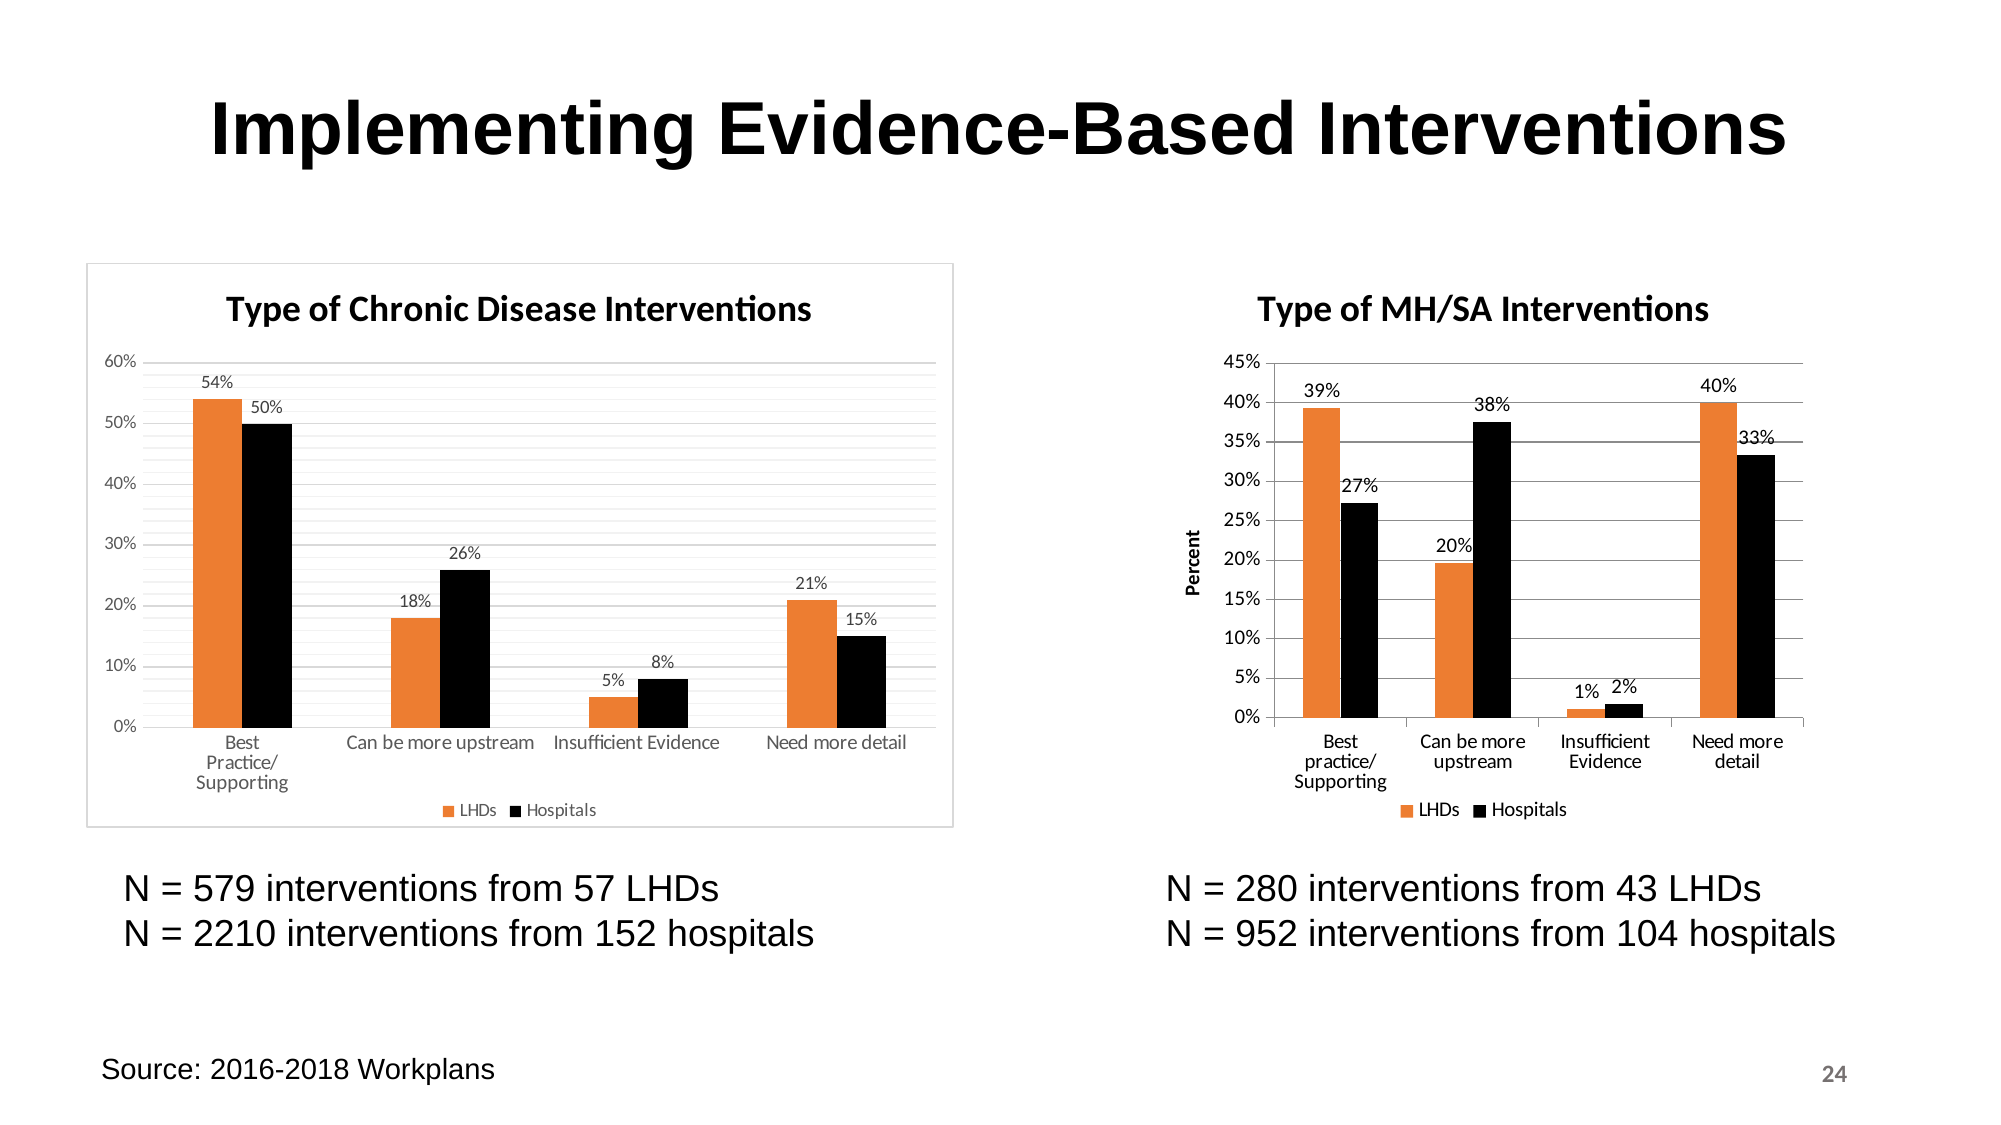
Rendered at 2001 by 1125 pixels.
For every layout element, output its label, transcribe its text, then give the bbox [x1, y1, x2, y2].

text_box N = 280 interventions from 43 LHDs N = 952 interventions from 104 hospitals [1150, 856, 1863, 992]
chart [1150, 262, 1817, 828]
slide_number 24 [1412, 1042, 1863, 1103]
text_box N = 579 interventions from 57 LHDs N = 2210 interventions from 152 hospitals [108, 856, 954, 962]
text_box Source: 2016-2018 Workplans [86, 1042, 612, 1093]
title Implementing Evidence-Based Interventions [137, 59, 1863, 200]
chart [86, 262, 954, 828]
